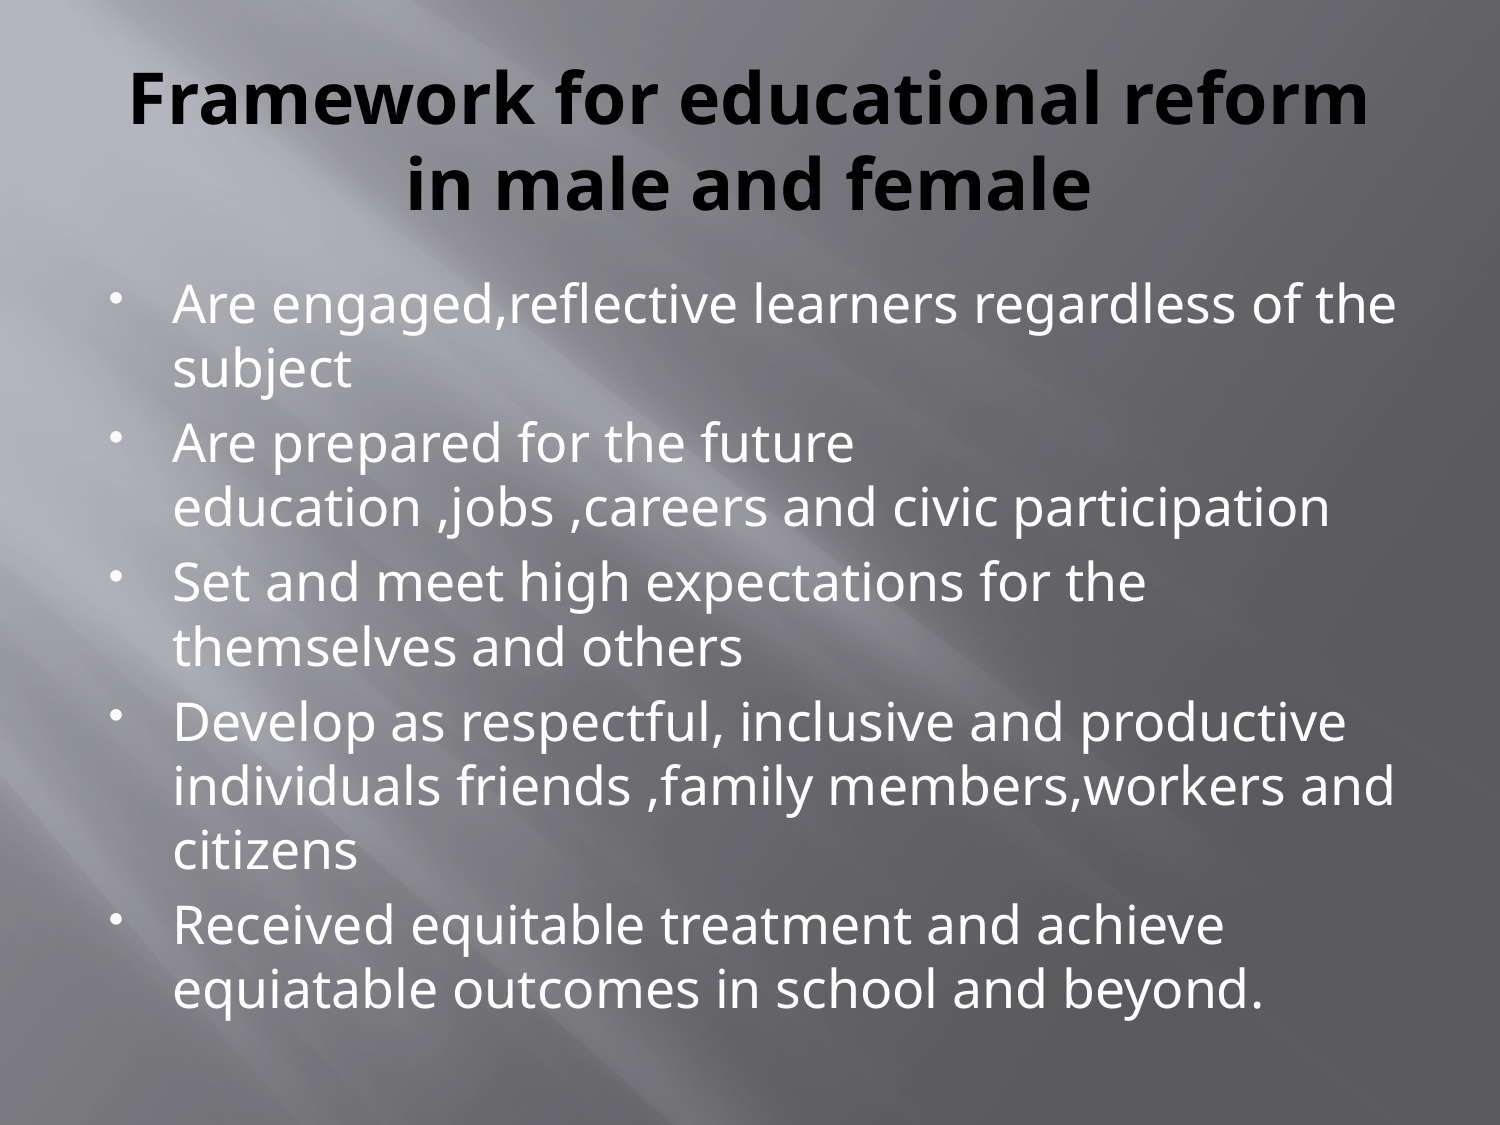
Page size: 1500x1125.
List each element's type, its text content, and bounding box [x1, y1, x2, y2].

title Framework for educational reform in male and female [75, 45, 1425, 233]
list Are engaged,reflective learners regardless of the subject Are prepared for the future education ,jobs ,careers and civic participation Set and meet high expectations for the themselves and others Develop as respectful, inclusive and productive individuals friends ,family members,workers and citizens Received equitable treatment and achieve equiatable outcomes in school and beyond. [75, 262, 1425, 1035]
